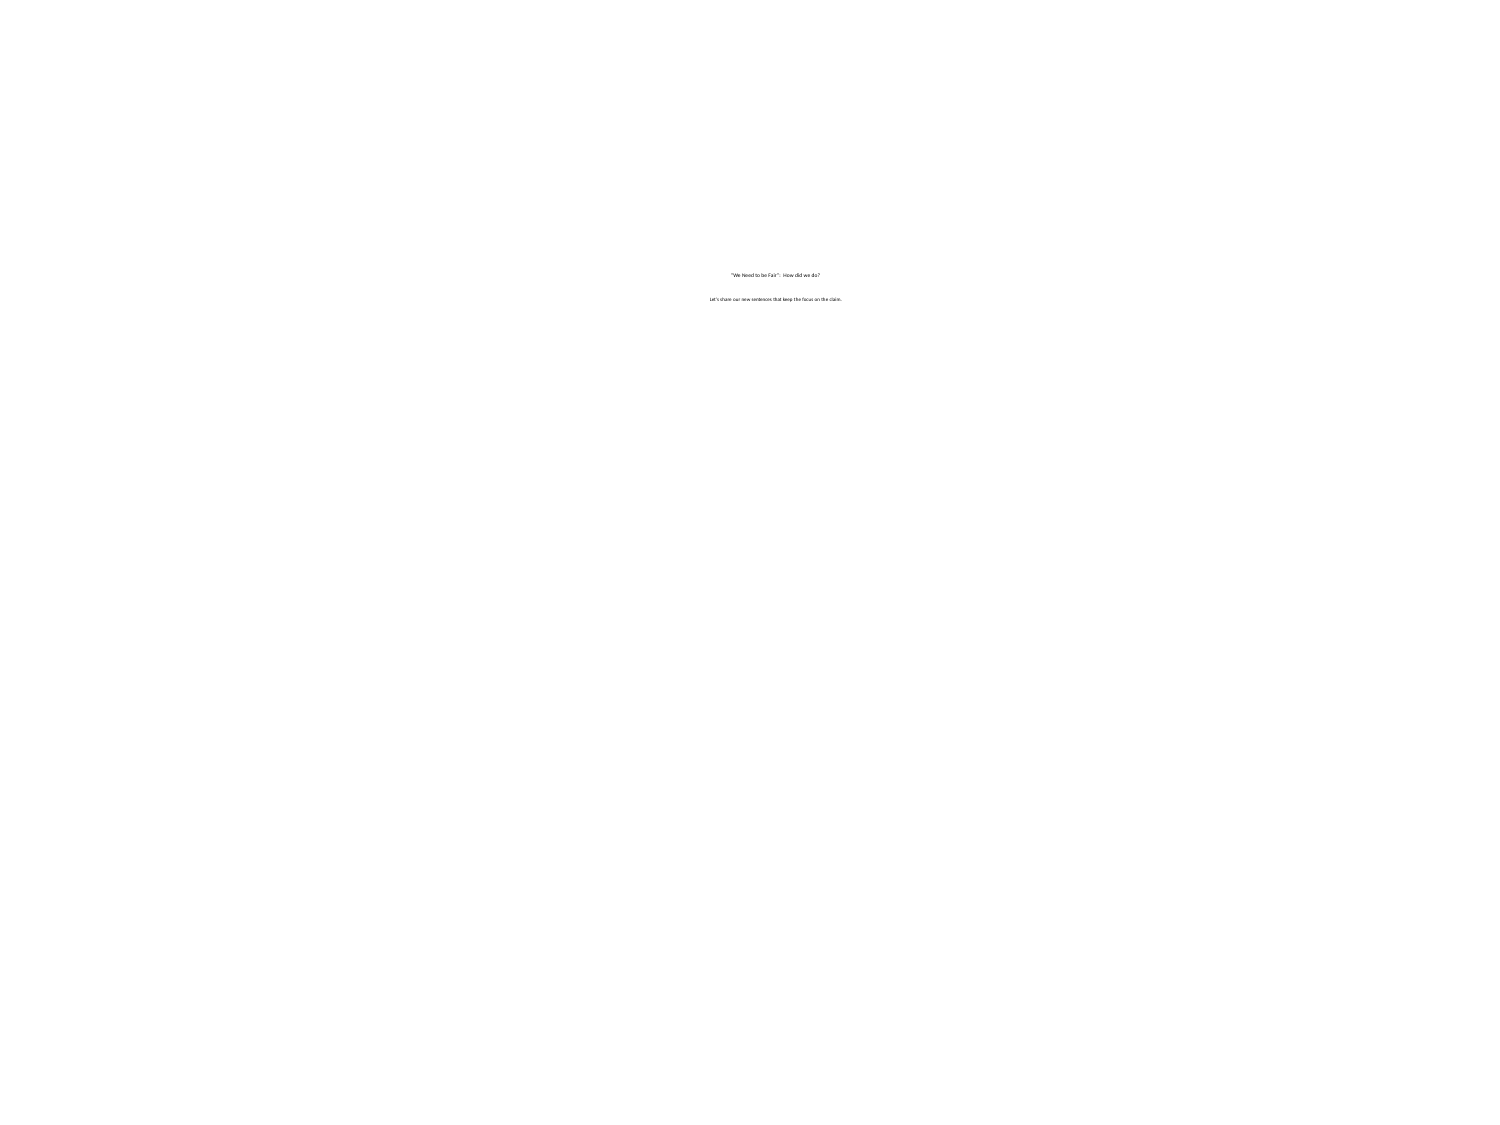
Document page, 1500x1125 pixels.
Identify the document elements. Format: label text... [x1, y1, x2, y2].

title “We Need to be Fair”: How did we do? Let’s share our new sentences that keep the focus on the claim. [56, 262, 1495, 313]
